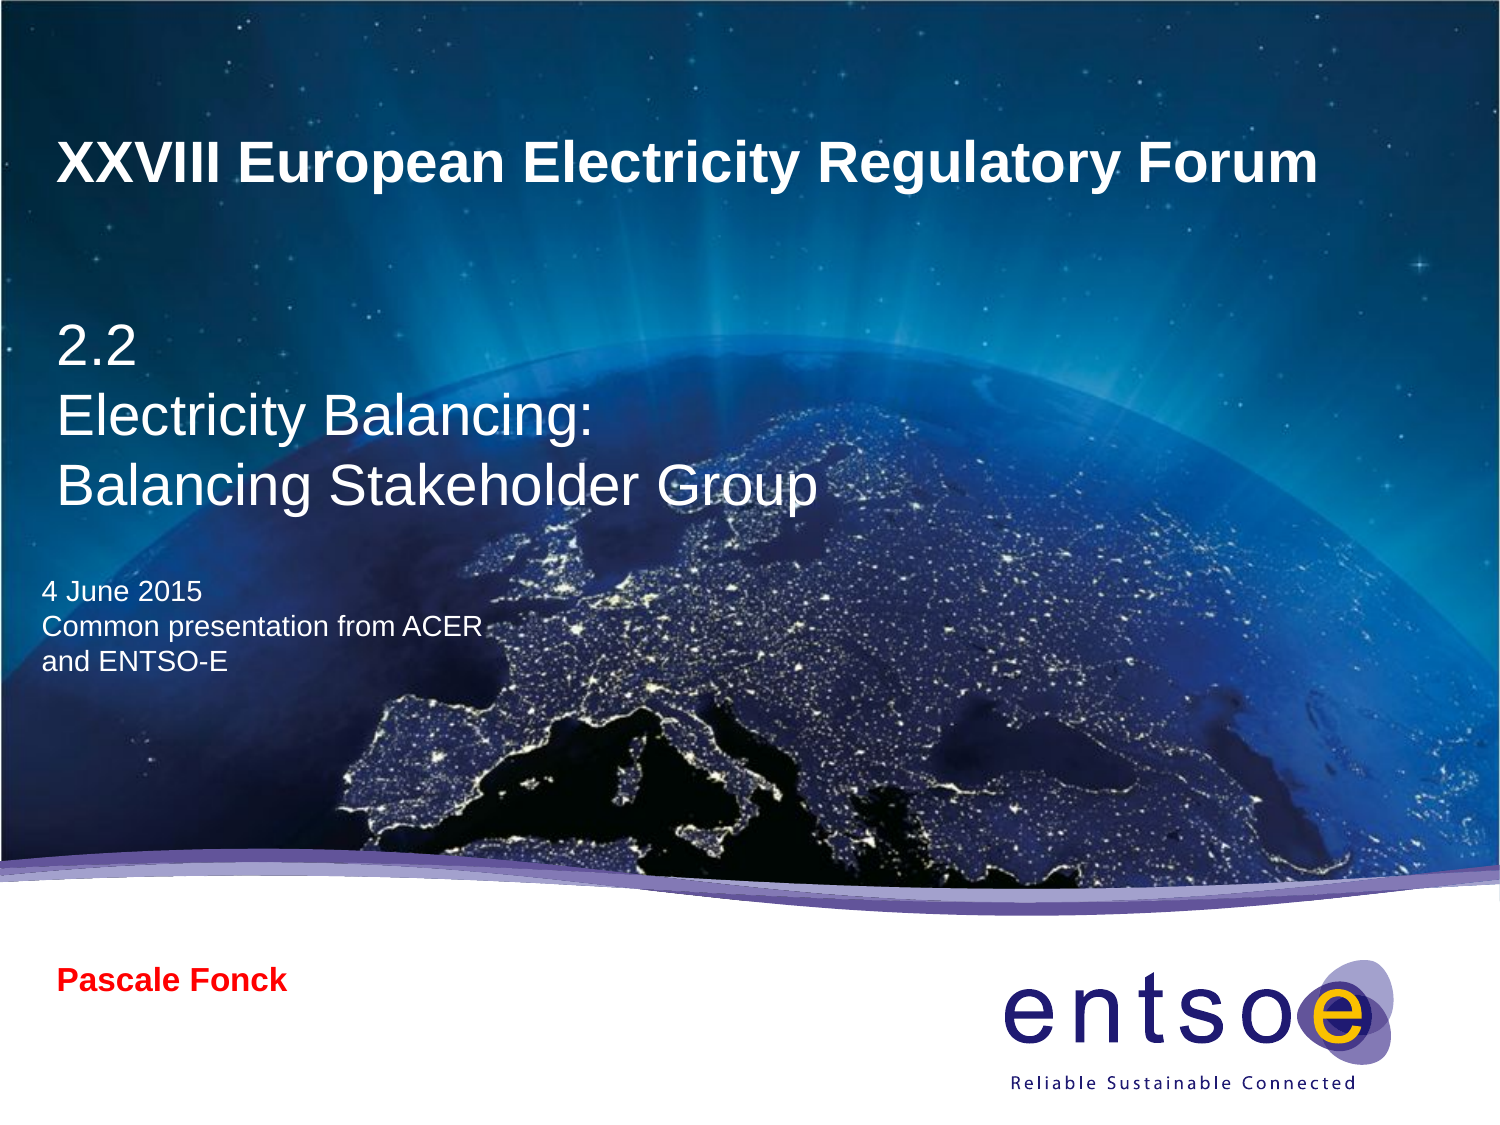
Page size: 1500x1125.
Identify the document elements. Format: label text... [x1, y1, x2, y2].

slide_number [41, 572, 514, 632]
list XXVIII European Electricity Regulatory Forum [41, 124, 1461, 299]
picture [0, 0, 1500, 888]
list 2.2 Electricity Balancing: Balancing Stakeholder Group [41, 300, 1461, 573]
text_box [41, 617, 513, 677]
list Pascale Fonck [41, 950, 769, 1066]
